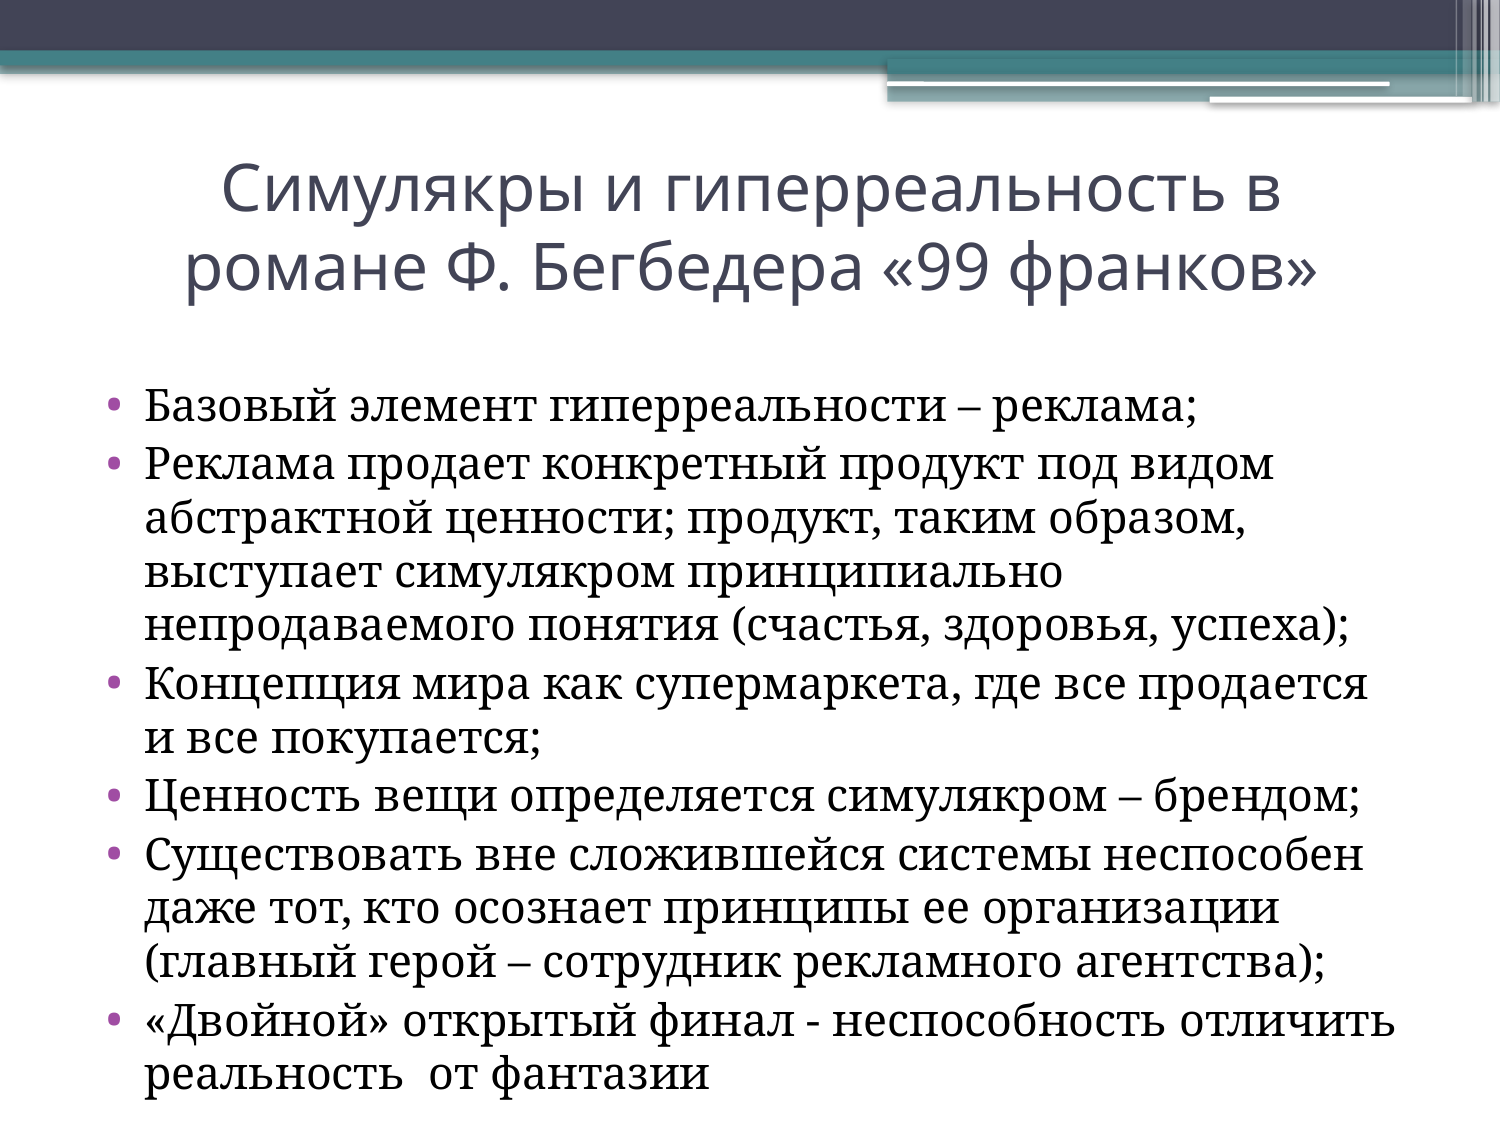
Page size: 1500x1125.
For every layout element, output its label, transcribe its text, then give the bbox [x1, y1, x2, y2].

list Базовый элемент гиперреальности – реклама; Реклама продает конкретный продукт под видом абстрактной ценности; продукт, таким образом, выступает симулякром принципиально непродаваемого понятия (счастья, здоровья, успеха); Концепция мира как супермаркета, где все продается и все покупается; Ценность вещи определяется симулякром – брендом; Существовать вне сложившейся системы неспособен даже тот, кто осознает принципы ее организации (главный герой – сотрудник рекламного агентства); «Двойной» открытый финал - неспособность отличить реальность от фантазии [75, 368, 1425, 1125]
title Симулякры и гиперреальность в романе Ф. Бегбедера «99 франков» [76, 137, 1427, 313]
